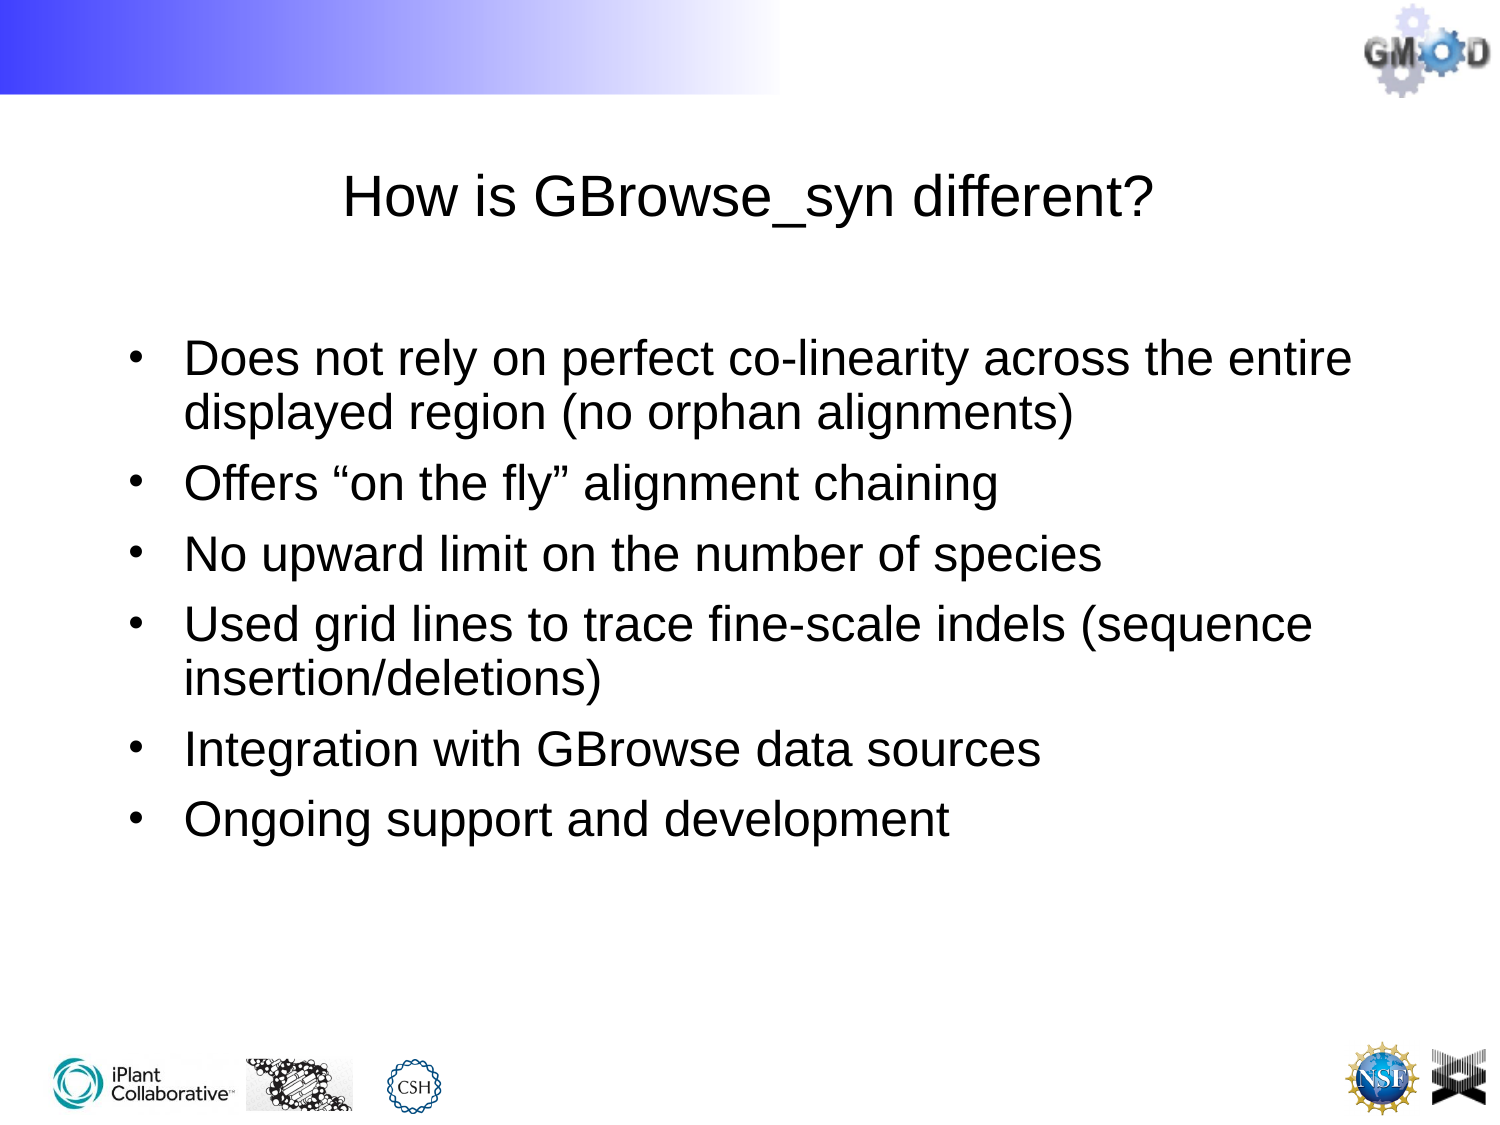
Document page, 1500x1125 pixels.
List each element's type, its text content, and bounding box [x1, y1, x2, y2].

picture [1431, 1049, 1487, 1105]
picture [246, 1056, 353, 1113]
list Does not rely on perfect co-linearity across the entire displayed region (no orphan alignments) Offers “on the fly” alignment chaining No upward limit on the number of species Used grid lines to trace fine-scale indels (sequence insertion/deletions) Integration with GBrowse data sources Ongoing support and development [112, 324, 1386, 999]
picture [1344, 1040, 1420, 1116]
title How is GBrowse_syn different? [112, 75, 1386, 312]
picture [382, 1054, 442, 1116]
picture [39, 1053, 240, 1115]
